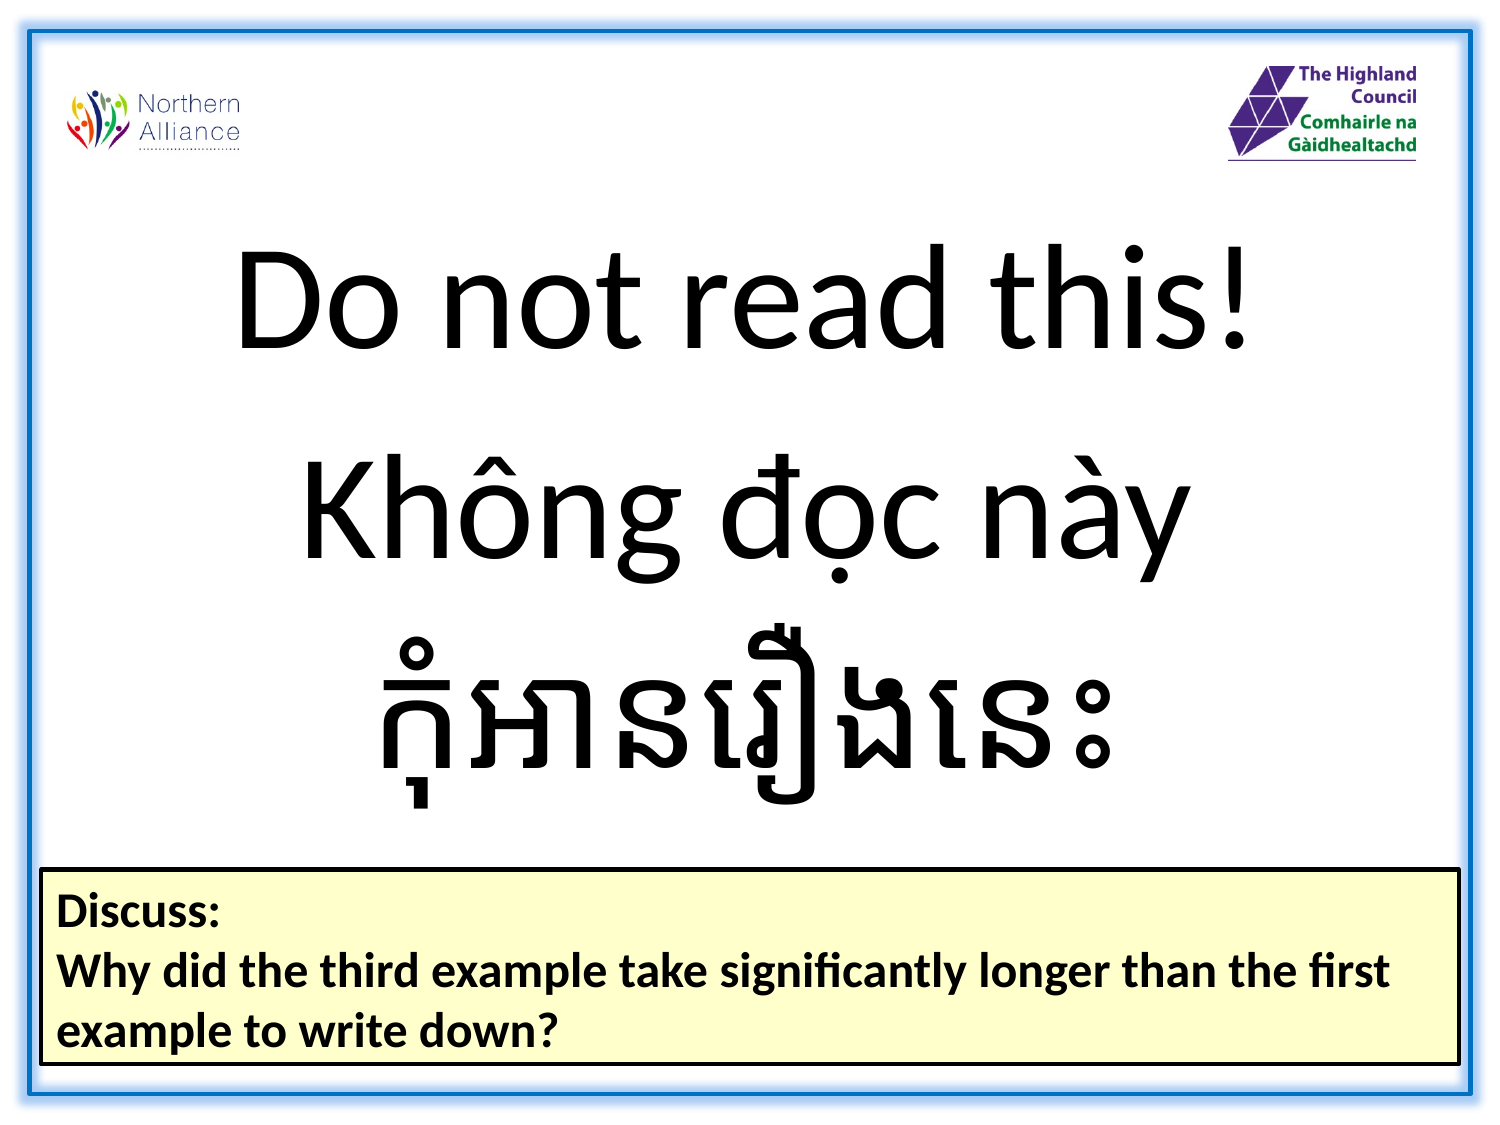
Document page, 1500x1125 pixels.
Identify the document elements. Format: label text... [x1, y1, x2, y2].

picture [1227, 66, 1416, 162]
text_box [27, 29, 1473, 1096]
picture [52, 69, 255, 164]
text_box Discuss: Why did the third example take significantly longer than the first example to write down? [39, 867, 1461, 1066]
